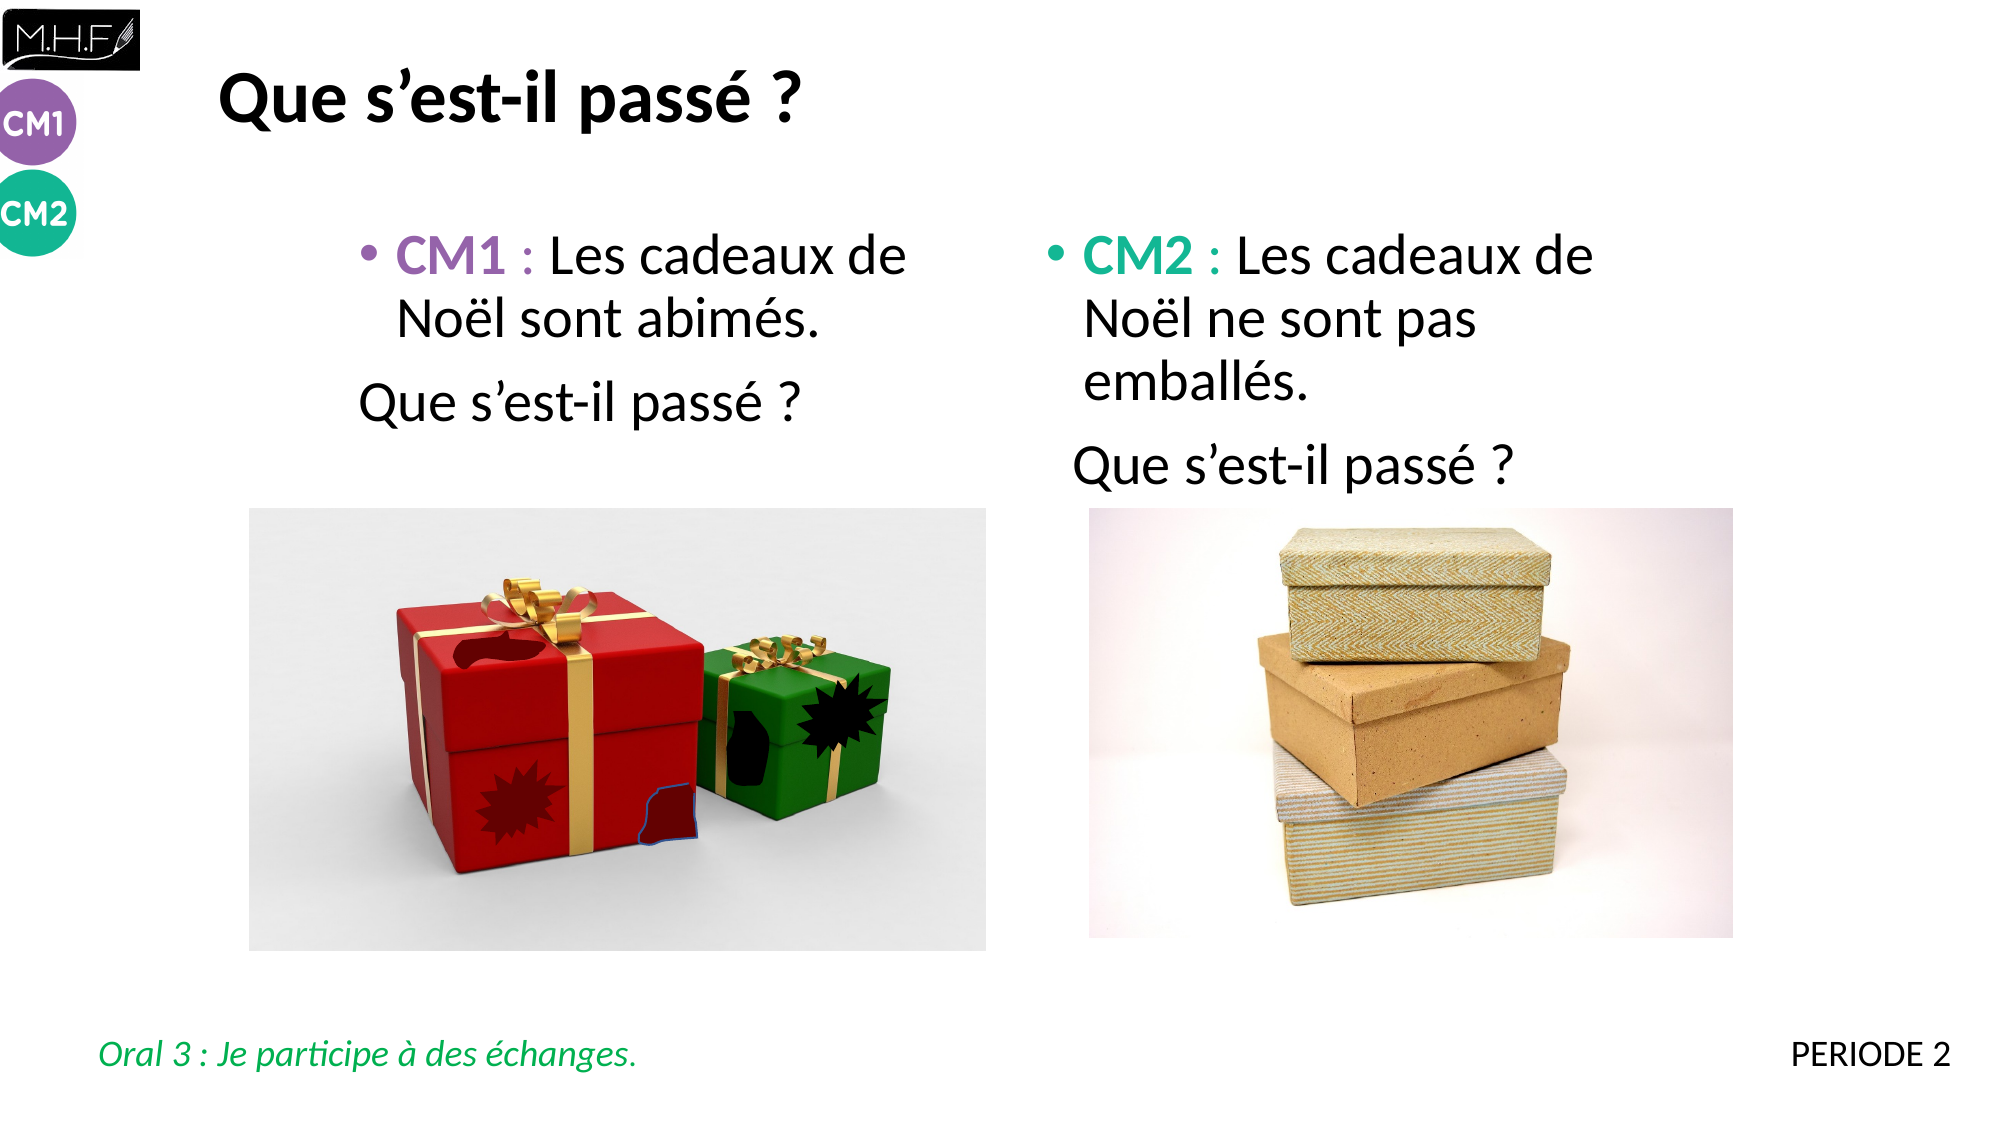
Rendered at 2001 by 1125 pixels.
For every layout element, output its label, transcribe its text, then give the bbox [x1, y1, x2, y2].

text_box CM2 : Les cadeaux de Noël ne sont pas emballés. Que s’est-il passé ? [1030, 216, 1694, 971]
text_box Que s’est-il passé ? [204, 40, 1412, 146]
text_box PERIODE 2 [1362, 1021, 1967, 1082]
picture [249, 508, 986, 951]
text_box Oral 3 : Je participe à des échanges. [83, 989, 889, 1125]
text_box CM1 : Les cadeaux de Noël sont abimés. Que s’est-il passé ? [343, 216, 1007, 971]
picture [0, 7, 140, 259]
picture [1089, 508, 1733, 938]
